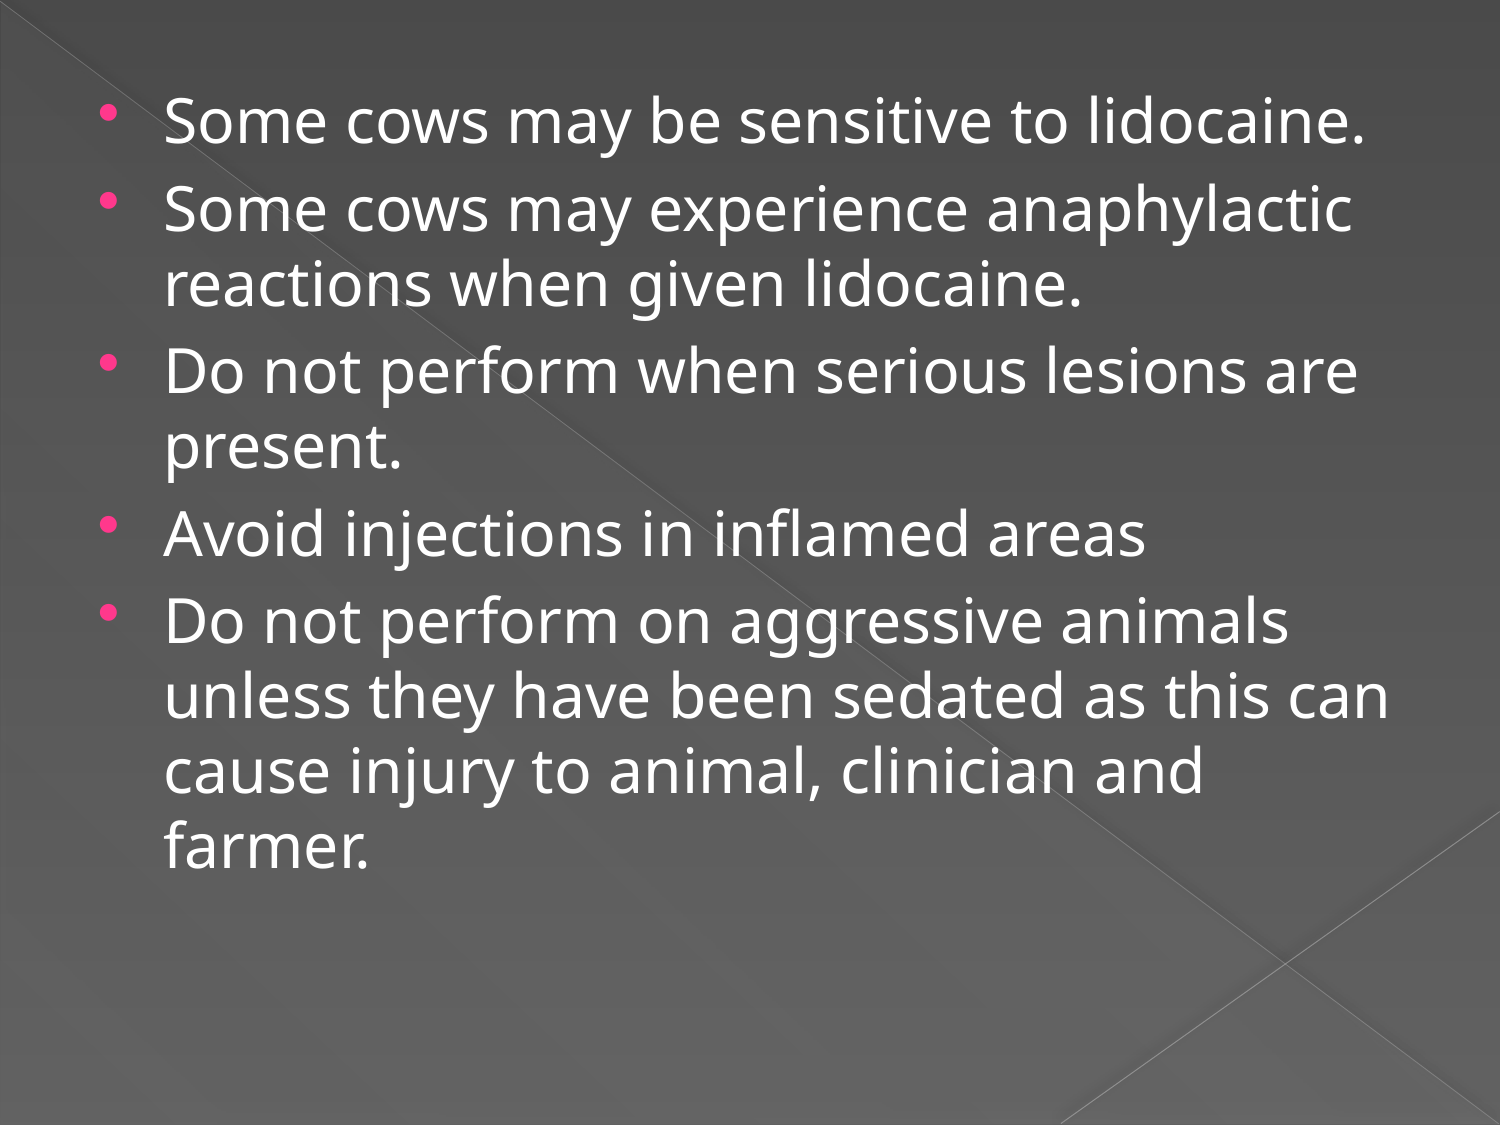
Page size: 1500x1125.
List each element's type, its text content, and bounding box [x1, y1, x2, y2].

list Some cows may be sensitive to lidocaine. Some cows may experience anaphylactic reactions when given lidocaine. Do not perform when serious lesions are present. Avoid injections in inflamed areas Do not perform on aggressive animals unless they have been sedated as this can cause injury to animal, clinician and farmer. [75, 73, 1425, 1059]
